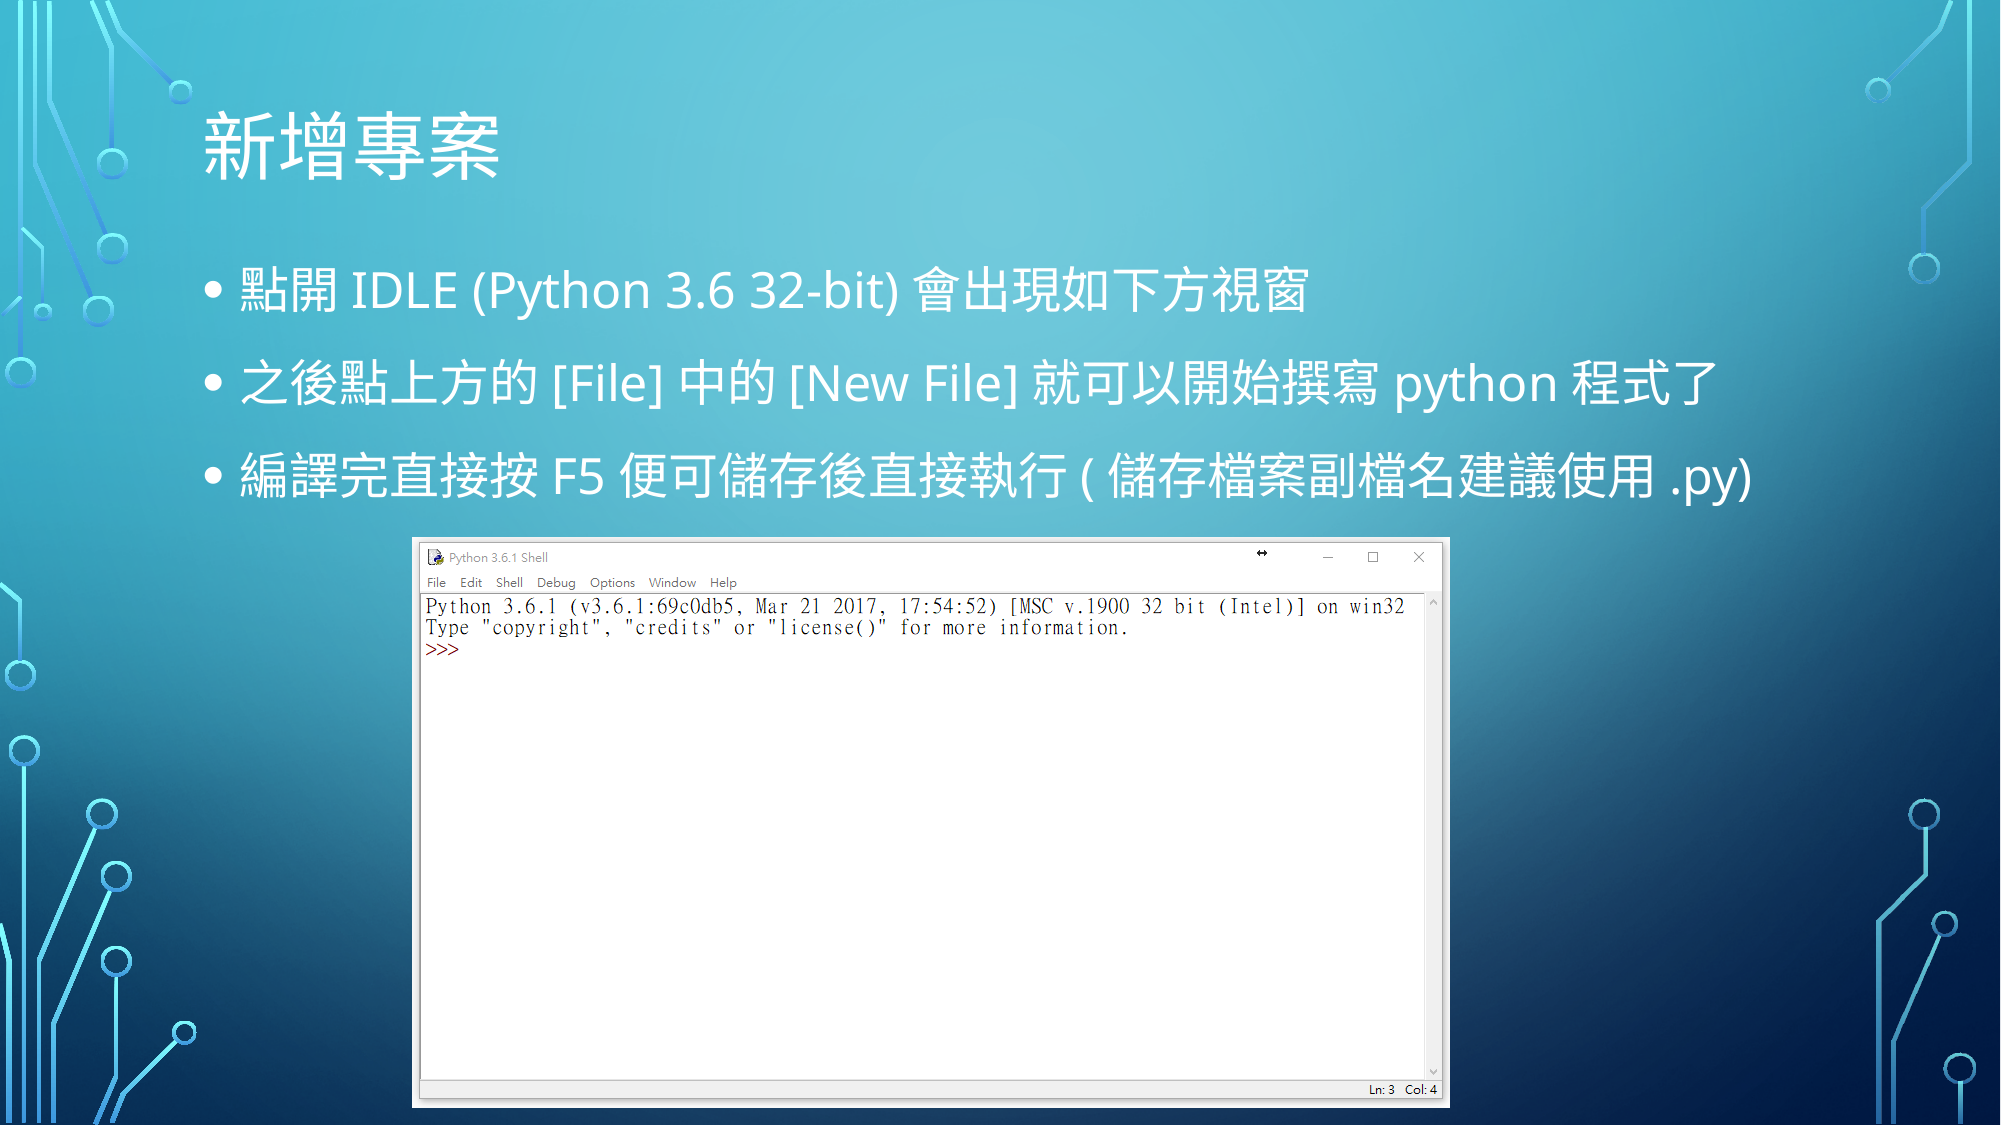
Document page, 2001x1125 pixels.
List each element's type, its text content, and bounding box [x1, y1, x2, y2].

list 點開IDLE (Python 3.6 32-bit)會出現如下方視窗 之後點上方的[File]中的[New File]就可以開始撰寫python程式了 編譯完直接按F5便可儲存後直接執行(儲存檔案副檔名建議使用.py) [187, 239, 1813, 821]
title 新增專案 [187, 29, 1813, 239]
picture [412, 537, 1451, 1108]
